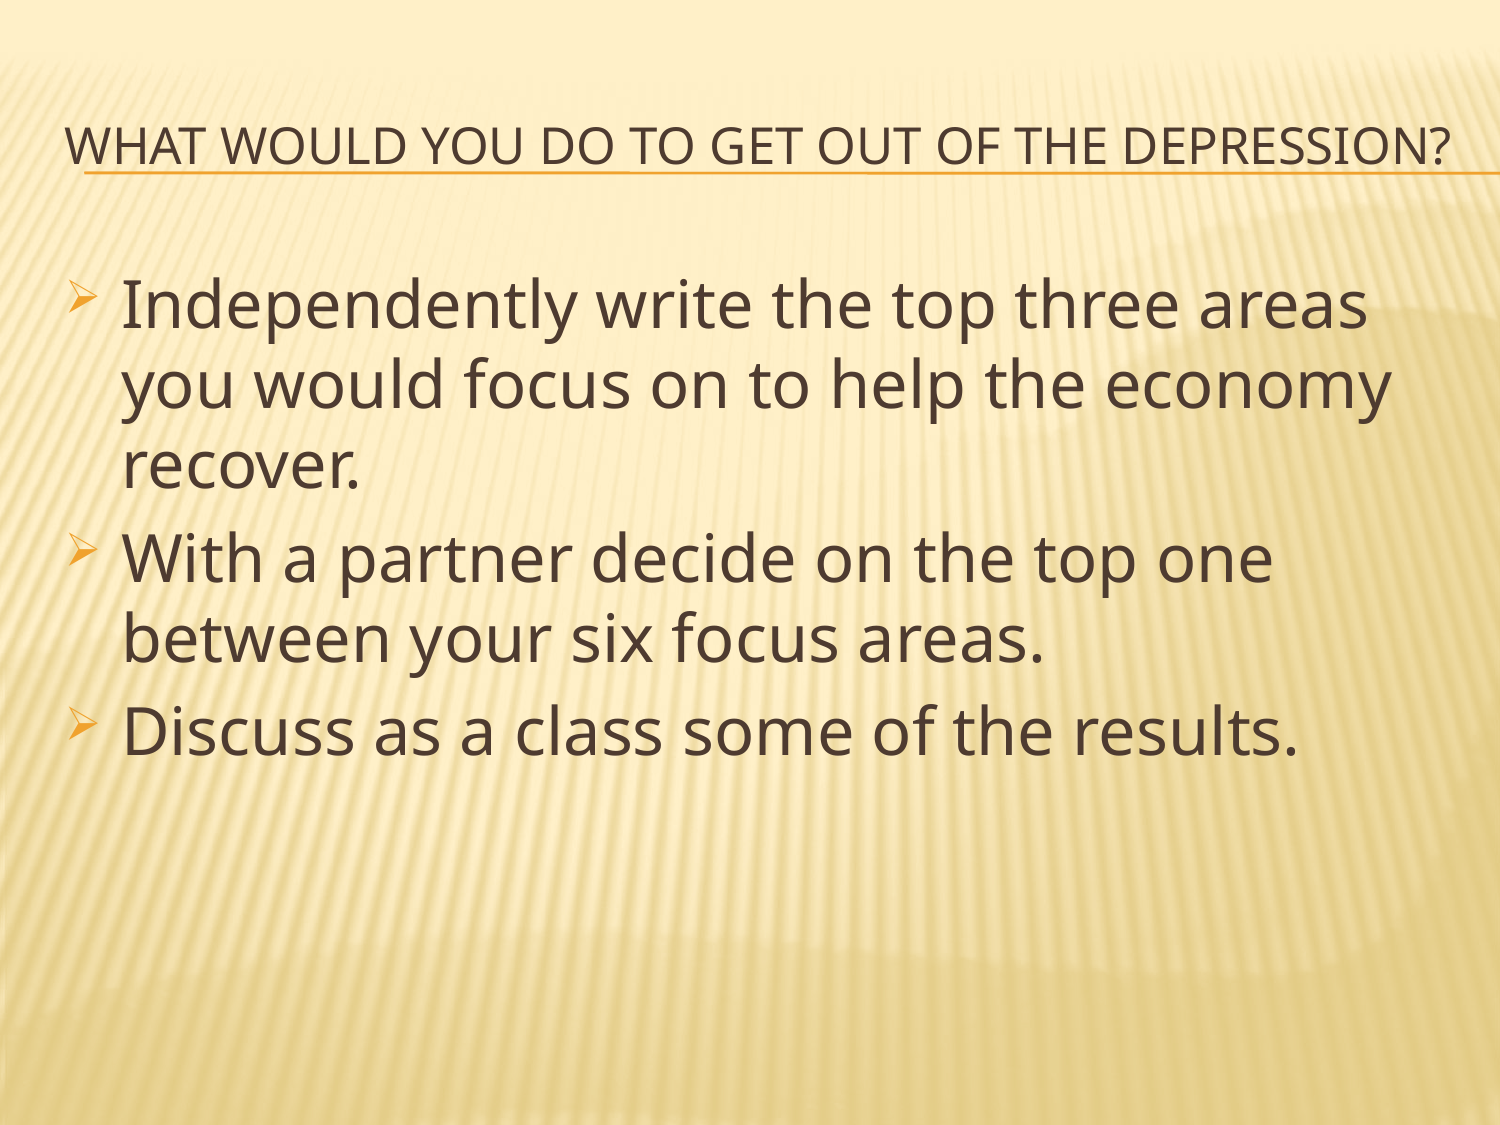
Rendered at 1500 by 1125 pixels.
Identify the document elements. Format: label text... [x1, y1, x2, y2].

title What would you do to get out of the depression? [50, 75, 1475, 213]
list Independently write the top three areas you would focus on to help the economy recover. With a partner decide on the top one between your six focus areas. Discuss as a class some of the results. [50, 254, 1475, 998]
